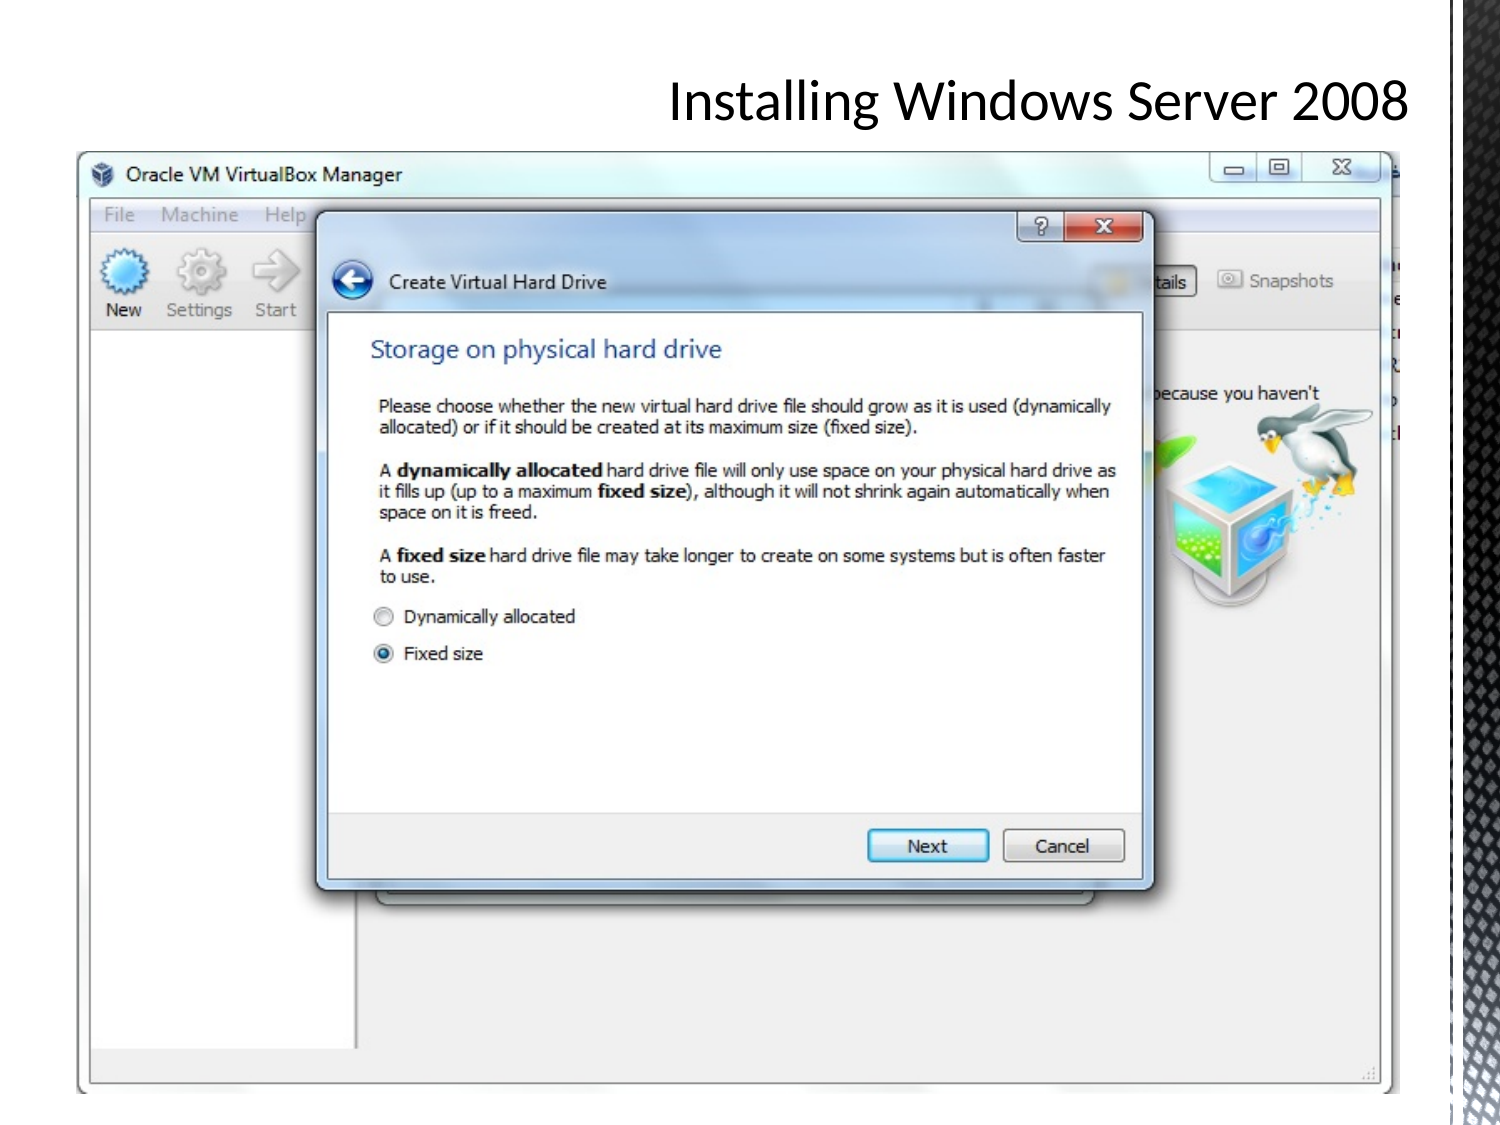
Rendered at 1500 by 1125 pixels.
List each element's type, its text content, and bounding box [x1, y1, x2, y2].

title Installing Windows Server 2008 [75, 45, 1425, 149]
picture [1447, 0, 1500, 1125]
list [76, 151, 1400, 1095]
